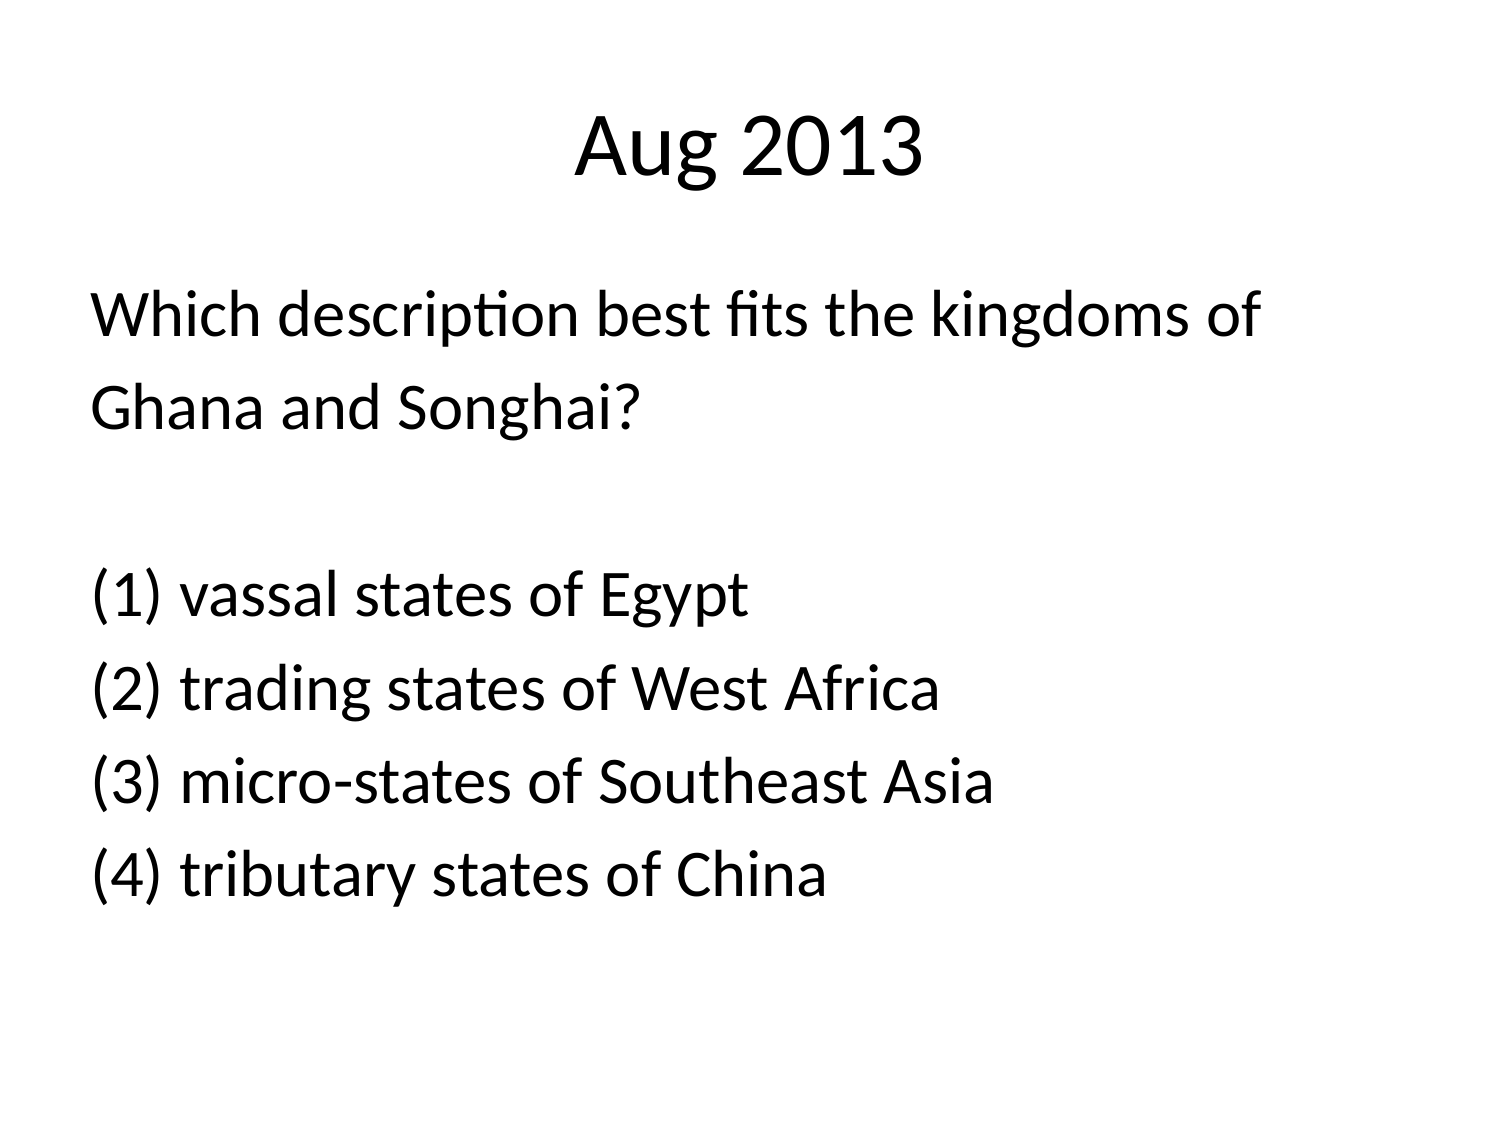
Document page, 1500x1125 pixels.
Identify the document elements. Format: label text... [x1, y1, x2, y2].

title Aug 2013 [75, 45, 1425, 233]
list Which description best fits the kingdoms of Ghana and Songhai? (1) vassal states of Egypt (2) trading states of West Africa (3) micro-states of Southeast Asia (4) tributary states of China [75, 262, 1425, 1005]
